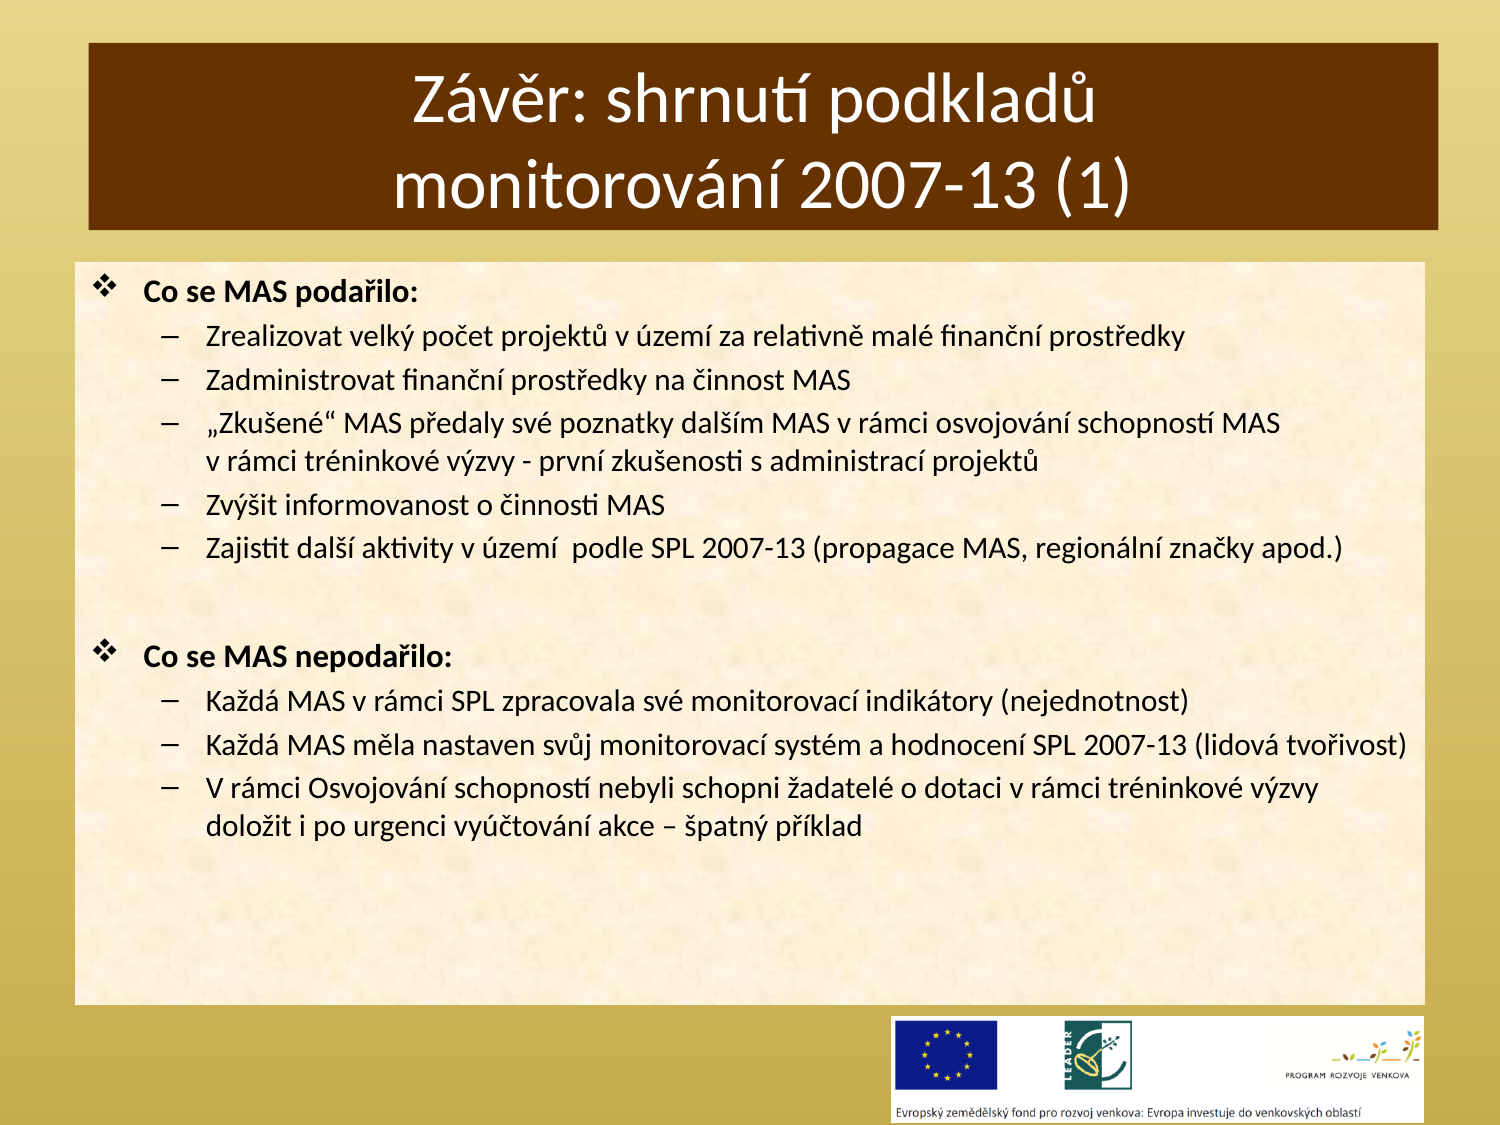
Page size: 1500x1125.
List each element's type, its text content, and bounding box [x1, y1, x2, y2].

title Závěr: shrnutí podkladů monitorování 2007-13 (1) [88, 42, 1439, 231]
picture [891, 1016, 1424, 1123]
list Co se MAS podařilo: Zrealizovat velký počet projektů v území za relativně malé finanční prostředky Zadministrovat finanční prostředky na činnost MAS „Zkušené“ MAS předaly své poznatky dalším MAS v rámci osvojování schopností MAS v rámci tréninkové výzvy - první zkušenosti s administrací projektů Zvýšit informovanost o činnosti MAS Zajistit další aktivity v území podle SPL 2007-13 (propagace MAS, regionální značky apod.) Co se MAS nepodařilo: Každá MAS v rámci SPL zpracovala své monitorovací indikátory (nejednotnost) Každá MAS měla nastaven svůj monitorovací systém a hodnocení SPL 2007-13 (lidová tvořivost) V rámci Osvojování schopností nebyli schopni žadatelé o dotaci v rámci tréninkové výzvy doložit i po urgenci vyúčtování akce – špatný příklad [75, 262, 1425, 1005]
